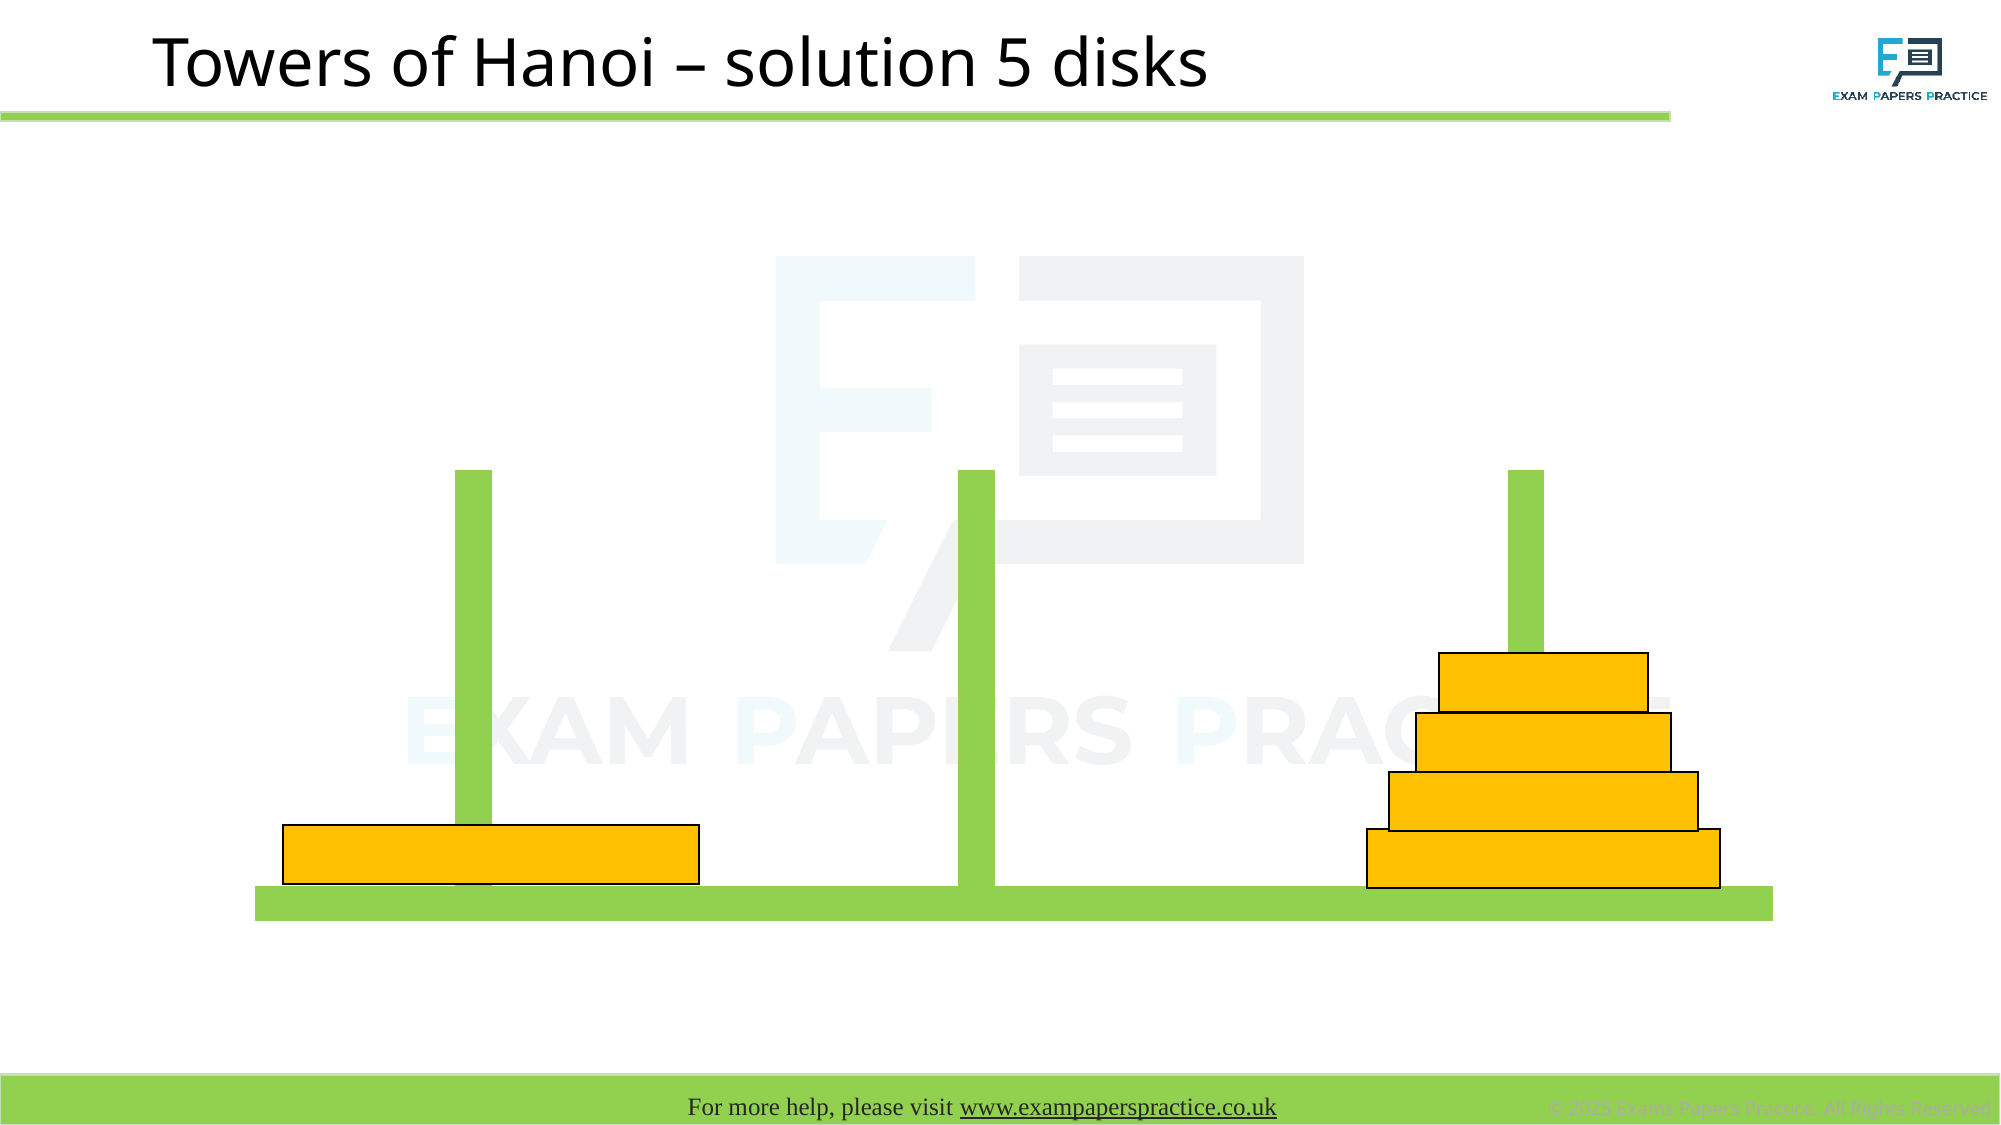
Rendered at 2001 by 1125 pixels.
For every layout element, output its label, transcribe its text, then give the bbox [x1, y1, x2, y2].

text_box [282, 824, 700, 885]
text_box [1415, 712, 1672, 773]
text_box [1388, 771, 1699, 832]
text_box [1438, 652, 1649, 713]
text_box [455, 470, 492, 824]
text_box [1508, 470, 1544, 652]
text_box [1366, 828, 1721, 889]
title Towers of Hanoi – solution 5 disks [137, 59, 1863, 70]
text_box [255, 886, 1773, 921]
text_box [958, 470, 995, 888]
